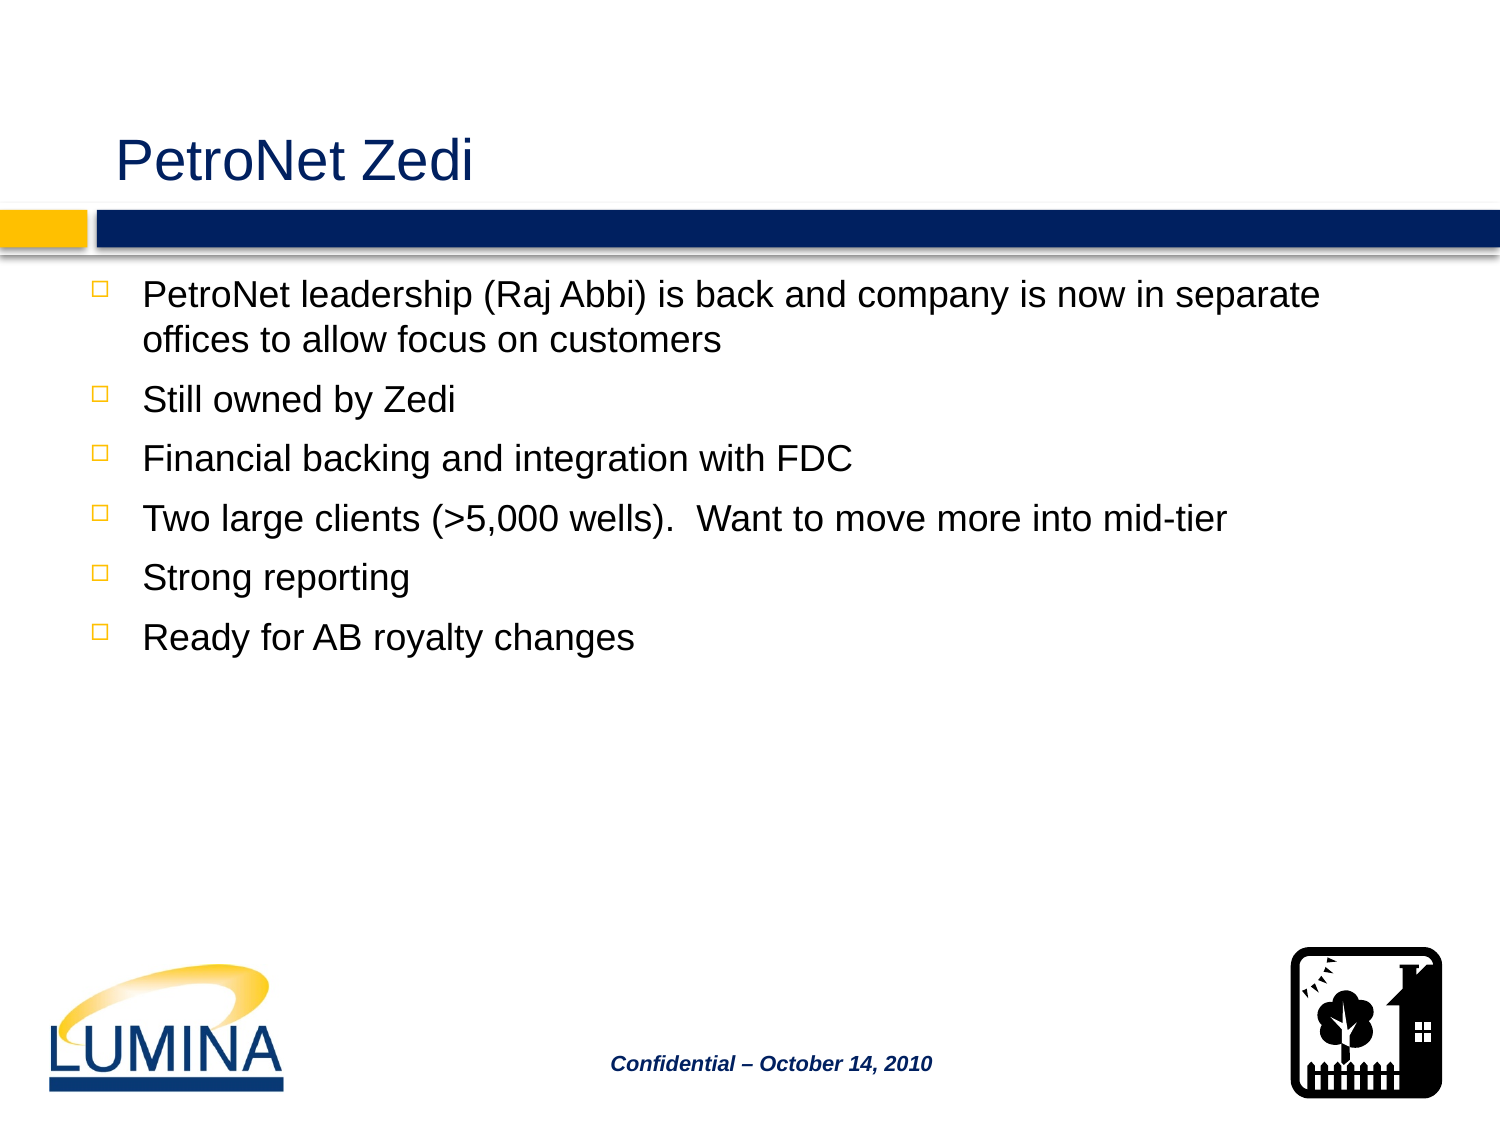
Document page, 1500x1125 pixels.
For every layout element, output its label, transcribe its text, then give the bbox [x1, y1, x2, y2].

title PetroNet Zedi [100, 37, 1439, 201]
picture [49, 964, 284, 1094]
list PetroNet leadership (Raj Abbi) is back and company is now in separate offices to allow focus on customers Still owned by Zedi Financial backing and integration with FDC Two large clients (>5,000 wells). Want to move more into mid-tier Strong reporting Ready for AB royalty changes [74, 262, 1338, 1006]
